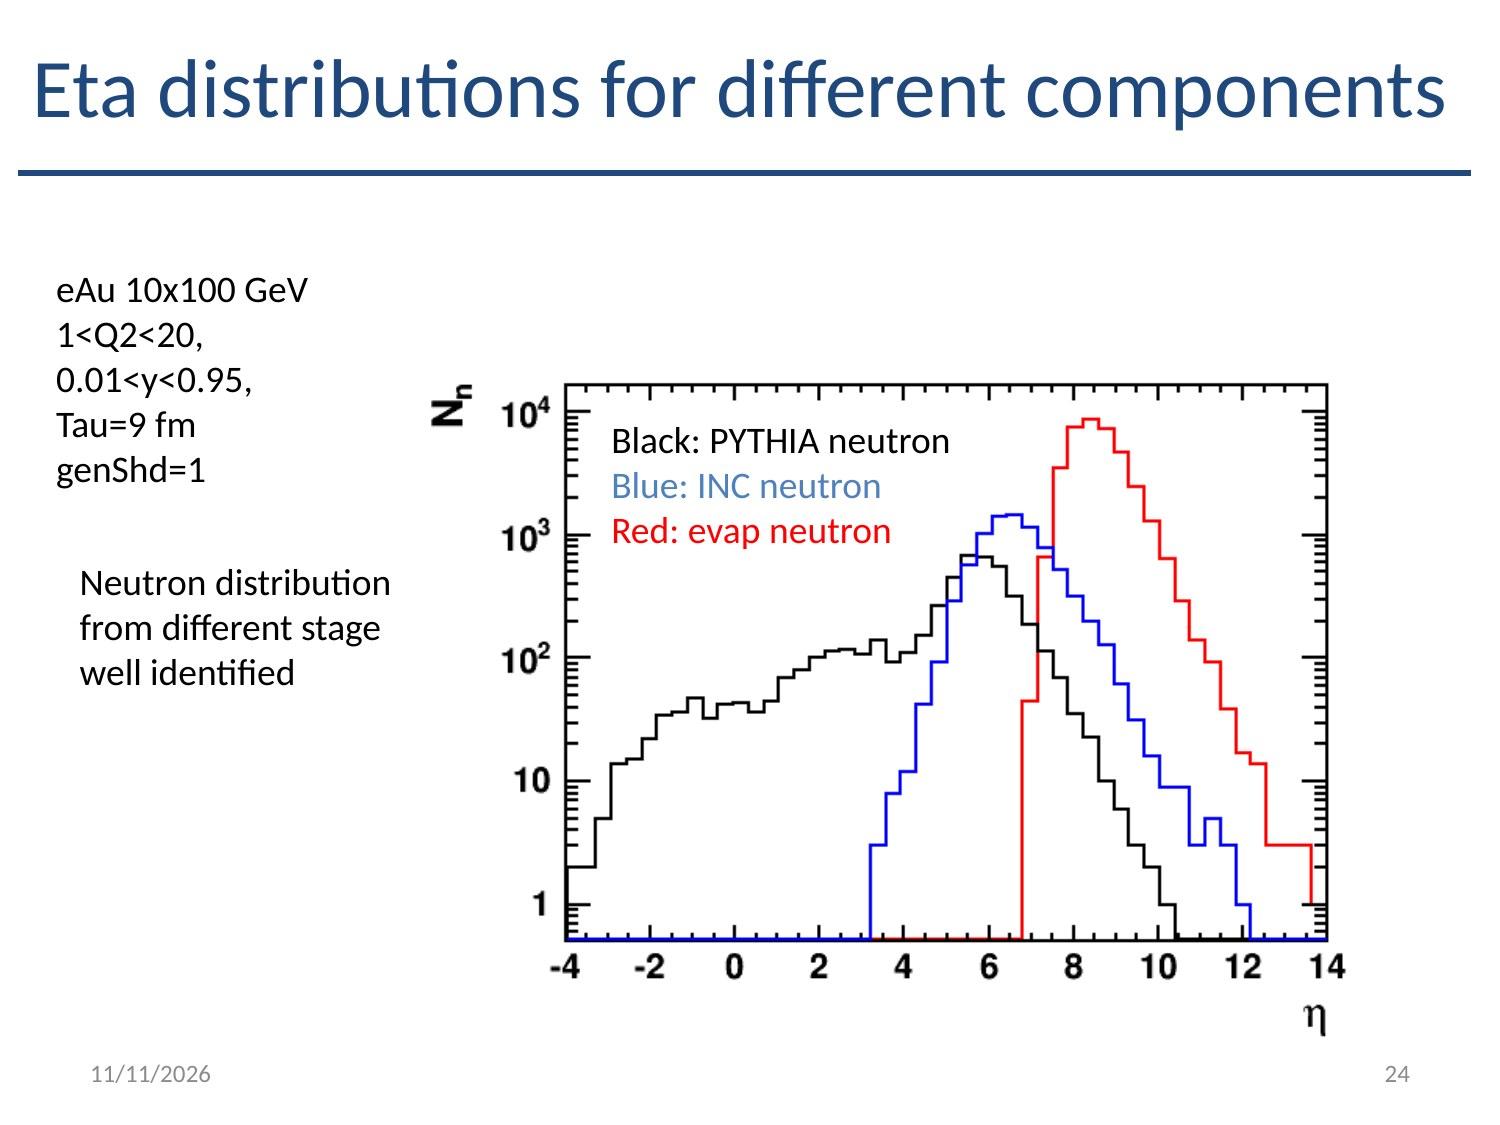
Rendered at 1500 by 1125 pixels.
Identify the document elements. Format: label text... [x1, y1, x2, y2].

text_box Neutron distribution from different stage well identified [64, 550, 413, 701]
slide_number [75, 1042, 425, 1103]
text_box eAu 10x100 GeV 1<Q2<20, 0.01<y<0.95, Tau=9 fm genShd=1 [41, 257, 396, 498]
title Eta distributions for different components [17, 7, 1483, 161]
picture [418, 349, 1375, 1049]
slide_number 24 [1074, 1042, 1425, 1103]
